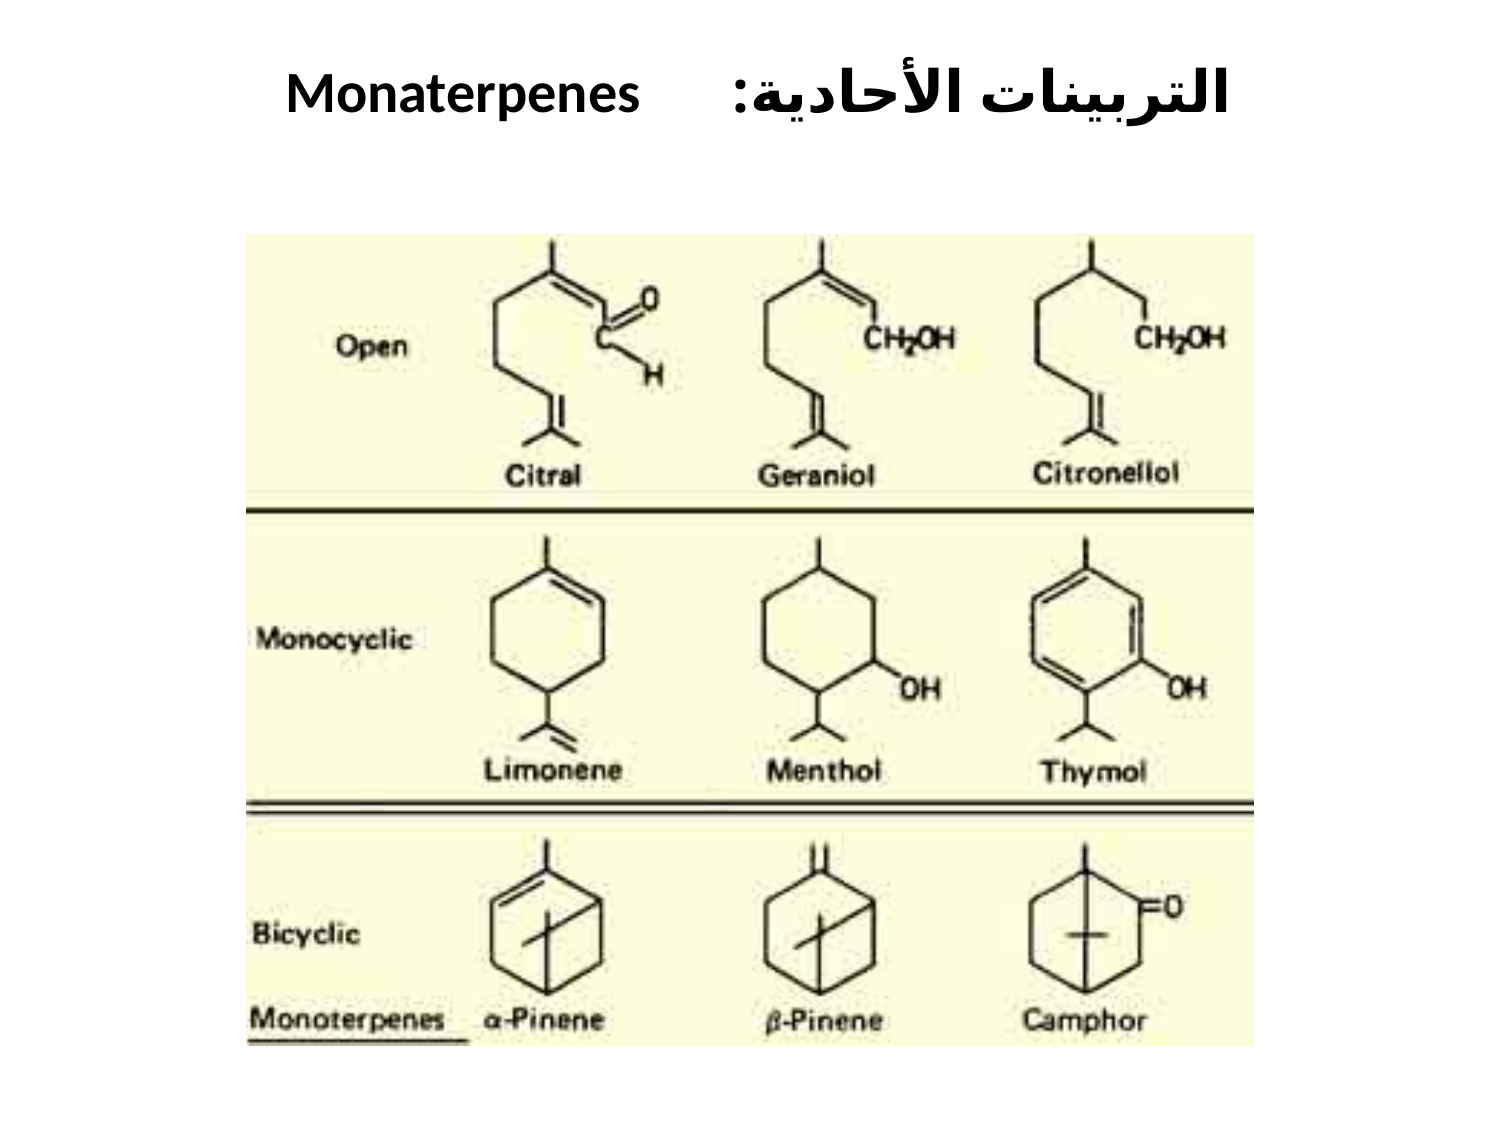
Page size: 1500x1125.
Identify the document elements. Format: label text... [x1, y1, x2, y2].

text_box التربينات الأحادية: Monaterpenes [270, 46, 1247, 132]
picture [245, 234, 1255, 1047]
